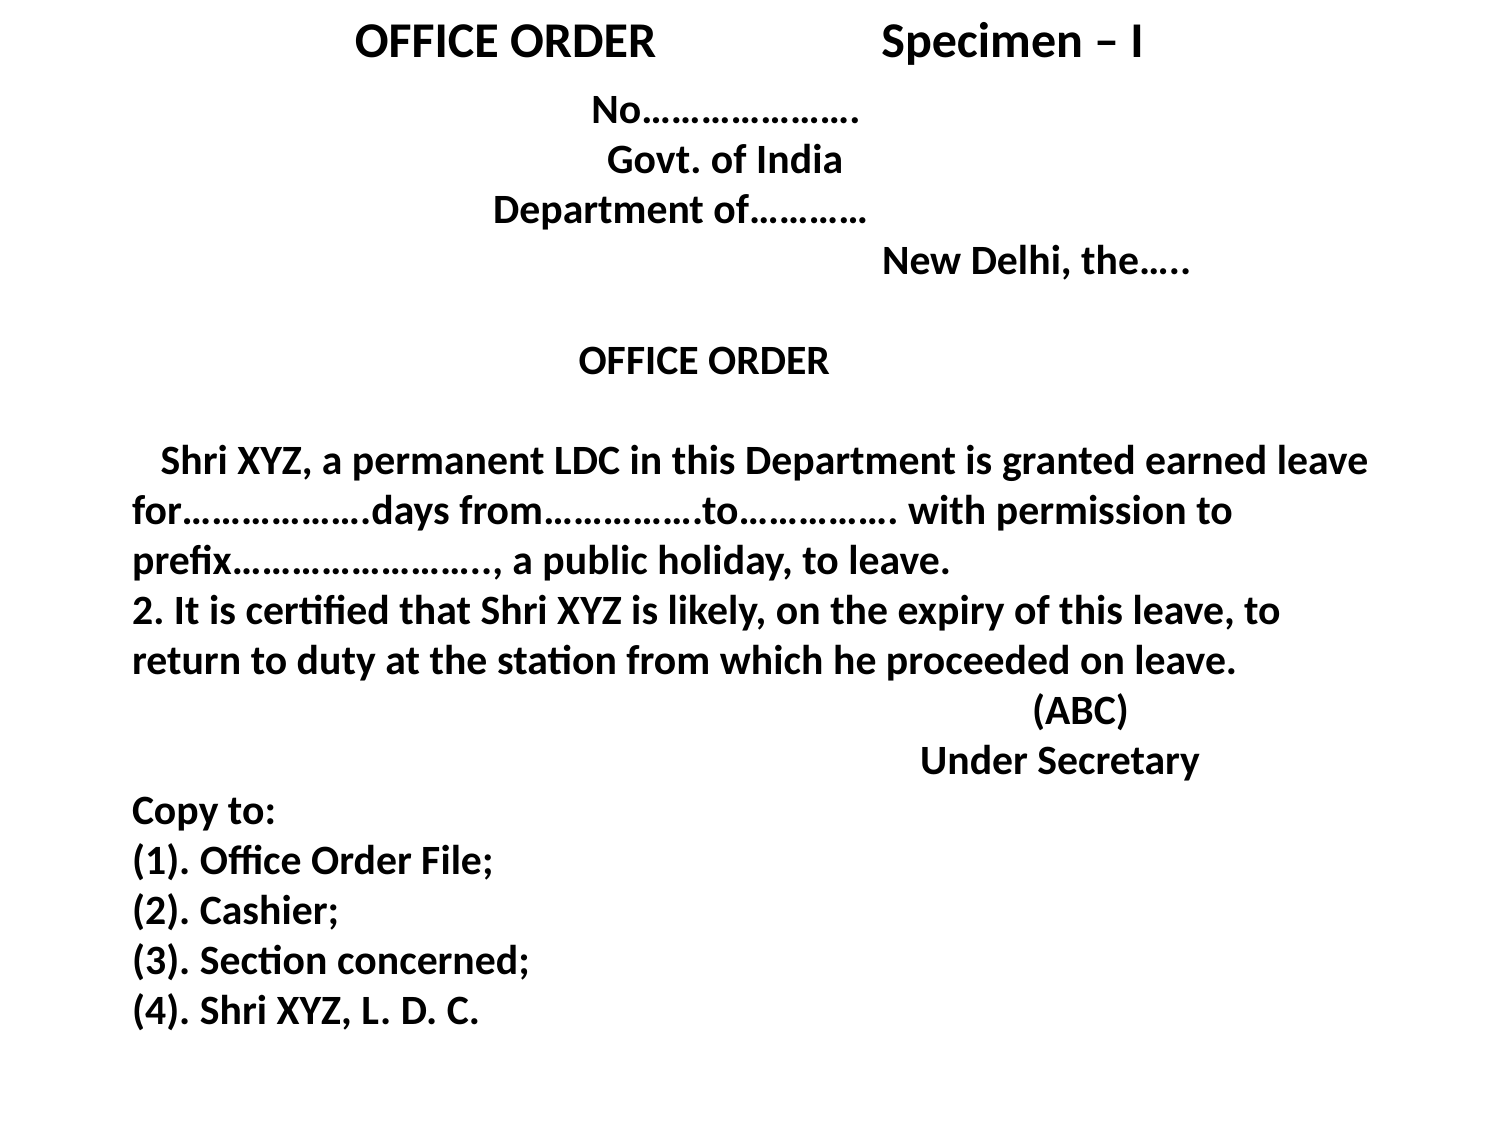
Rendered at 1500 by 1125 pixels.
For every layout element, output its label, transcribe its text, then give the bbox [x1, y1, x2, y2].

text_box No…………………. Govt. of India Department of………… New Delhi, the….. OFFICE ORDER Shri XYZ, a permanent LDC in this Department is granted earned leave for……………….days from…………….to……………. with permission to prefix…………………….., a public holiday, to leave. 2. It is certified that Shri XYZ is likely, on the expiry of this leave, to return to duty at the station from which he proceeded on leave. (ABC) Under Secretary Copy to: (1). Office Order File; (2). Cashier; (3). Section concerned; (4). Shri XYZ, L. D. C. [117, 74, 1385, 1125]
text_box OFFICE ORDER Specimen – I [340, 0, 1160, 74]
